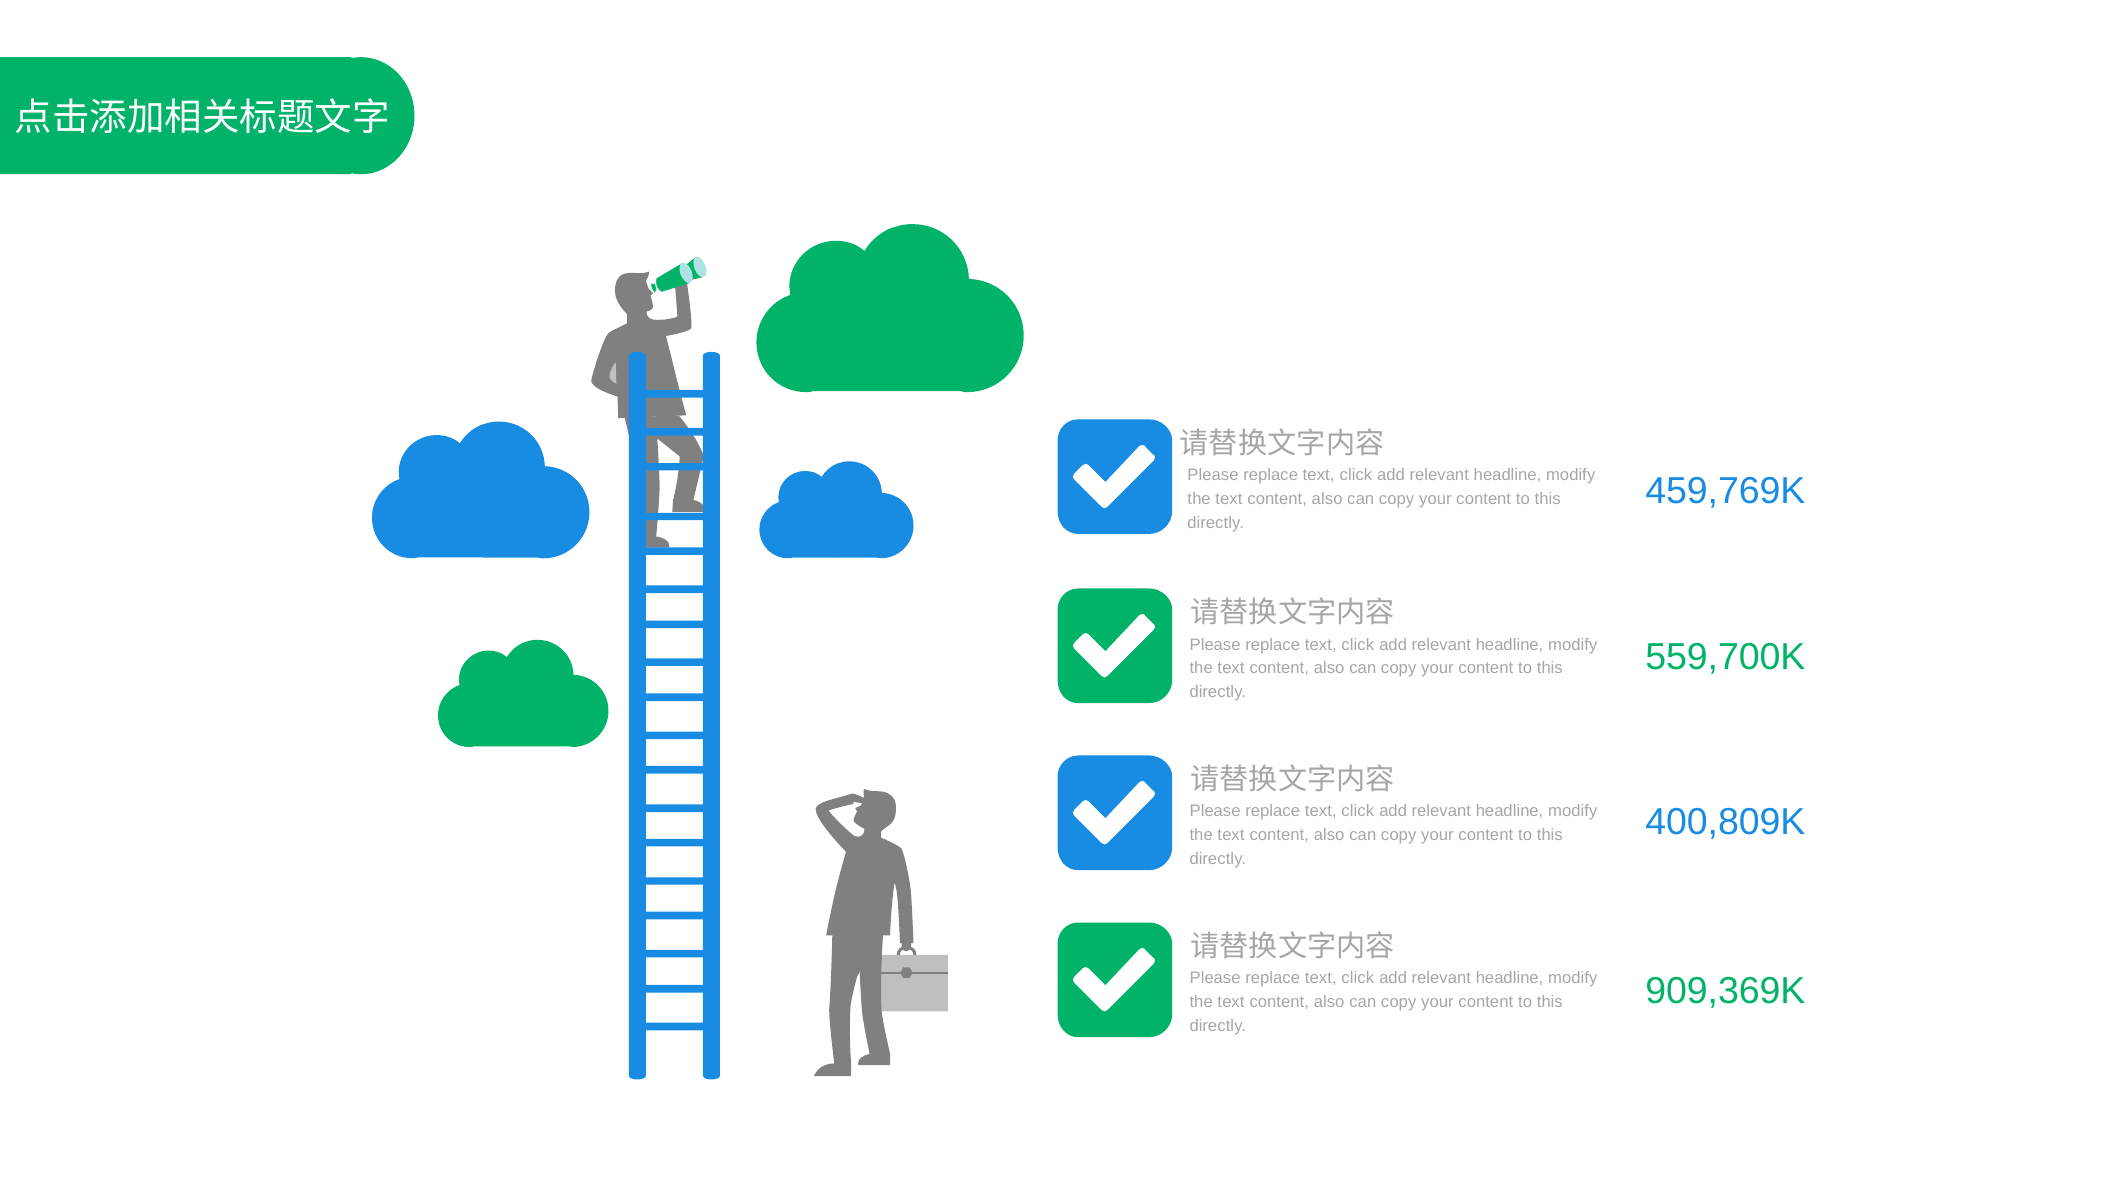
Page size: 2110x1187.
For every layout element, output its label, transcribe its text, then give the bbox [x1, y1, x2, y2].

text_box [1179, 417, 1622, 531]
text_box 459,769K [1645, 456, 1806, 511]
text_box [628, 351, 720, 1080]
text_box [371, 421, 590, 559]
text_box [1189, 920, 1625, 1034]
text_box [756, 224, 1024, 393]
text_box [589, 255, 708, 548]
text_box 点击添加相关标题文字 [0, 85, 415, 146]
text_box 559,700K [1645, 623, 1806, 678]
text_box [759, 461, 914, 559]
text_box [1057, 419, 1173, 534]
text_box [1057, 588, 1173, 704]
text_box 400,809K [1645, 788, 1806, 843]
text_box [1057, 922, 1173, 1038]
text_box [1057, 755, 1173, 871]
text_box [1189, 586, 1625, 700]
text_box 909,369K [1645, 957, 1806, 1012]
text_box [813, 787, 948, 1077]
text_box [437, 639, 609, 747]
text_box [1189, 753, 1625, 843]
